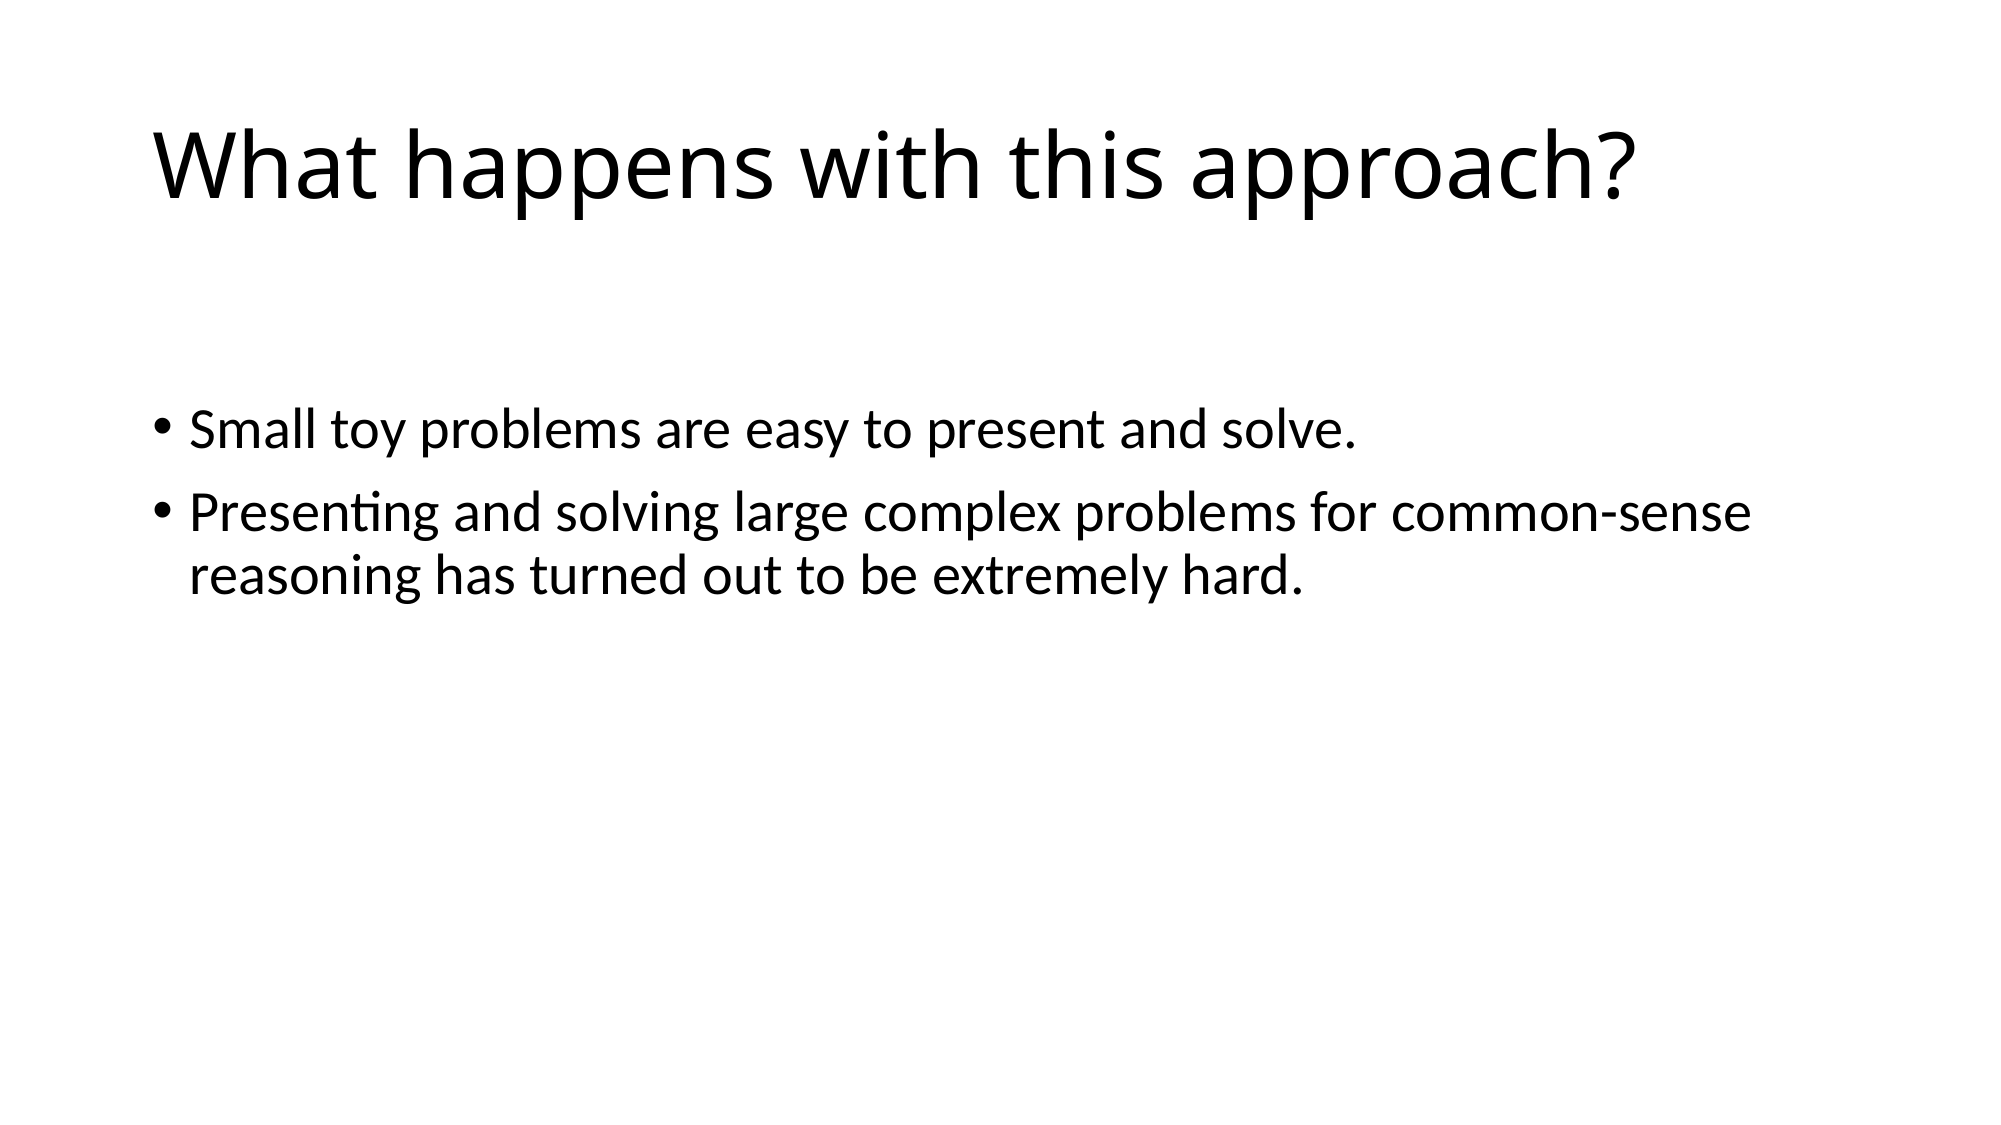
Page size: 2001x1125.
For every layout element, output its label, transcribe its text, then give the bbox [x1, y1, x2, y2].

list Small toy problems are easy to present and solve. Presenting and solving large complex problems for common-sense reasoning has turned out to be extremely hard. [137, 299, 1863, 1014]
title What happens with this approach? [137, 59, 1863, 278]
